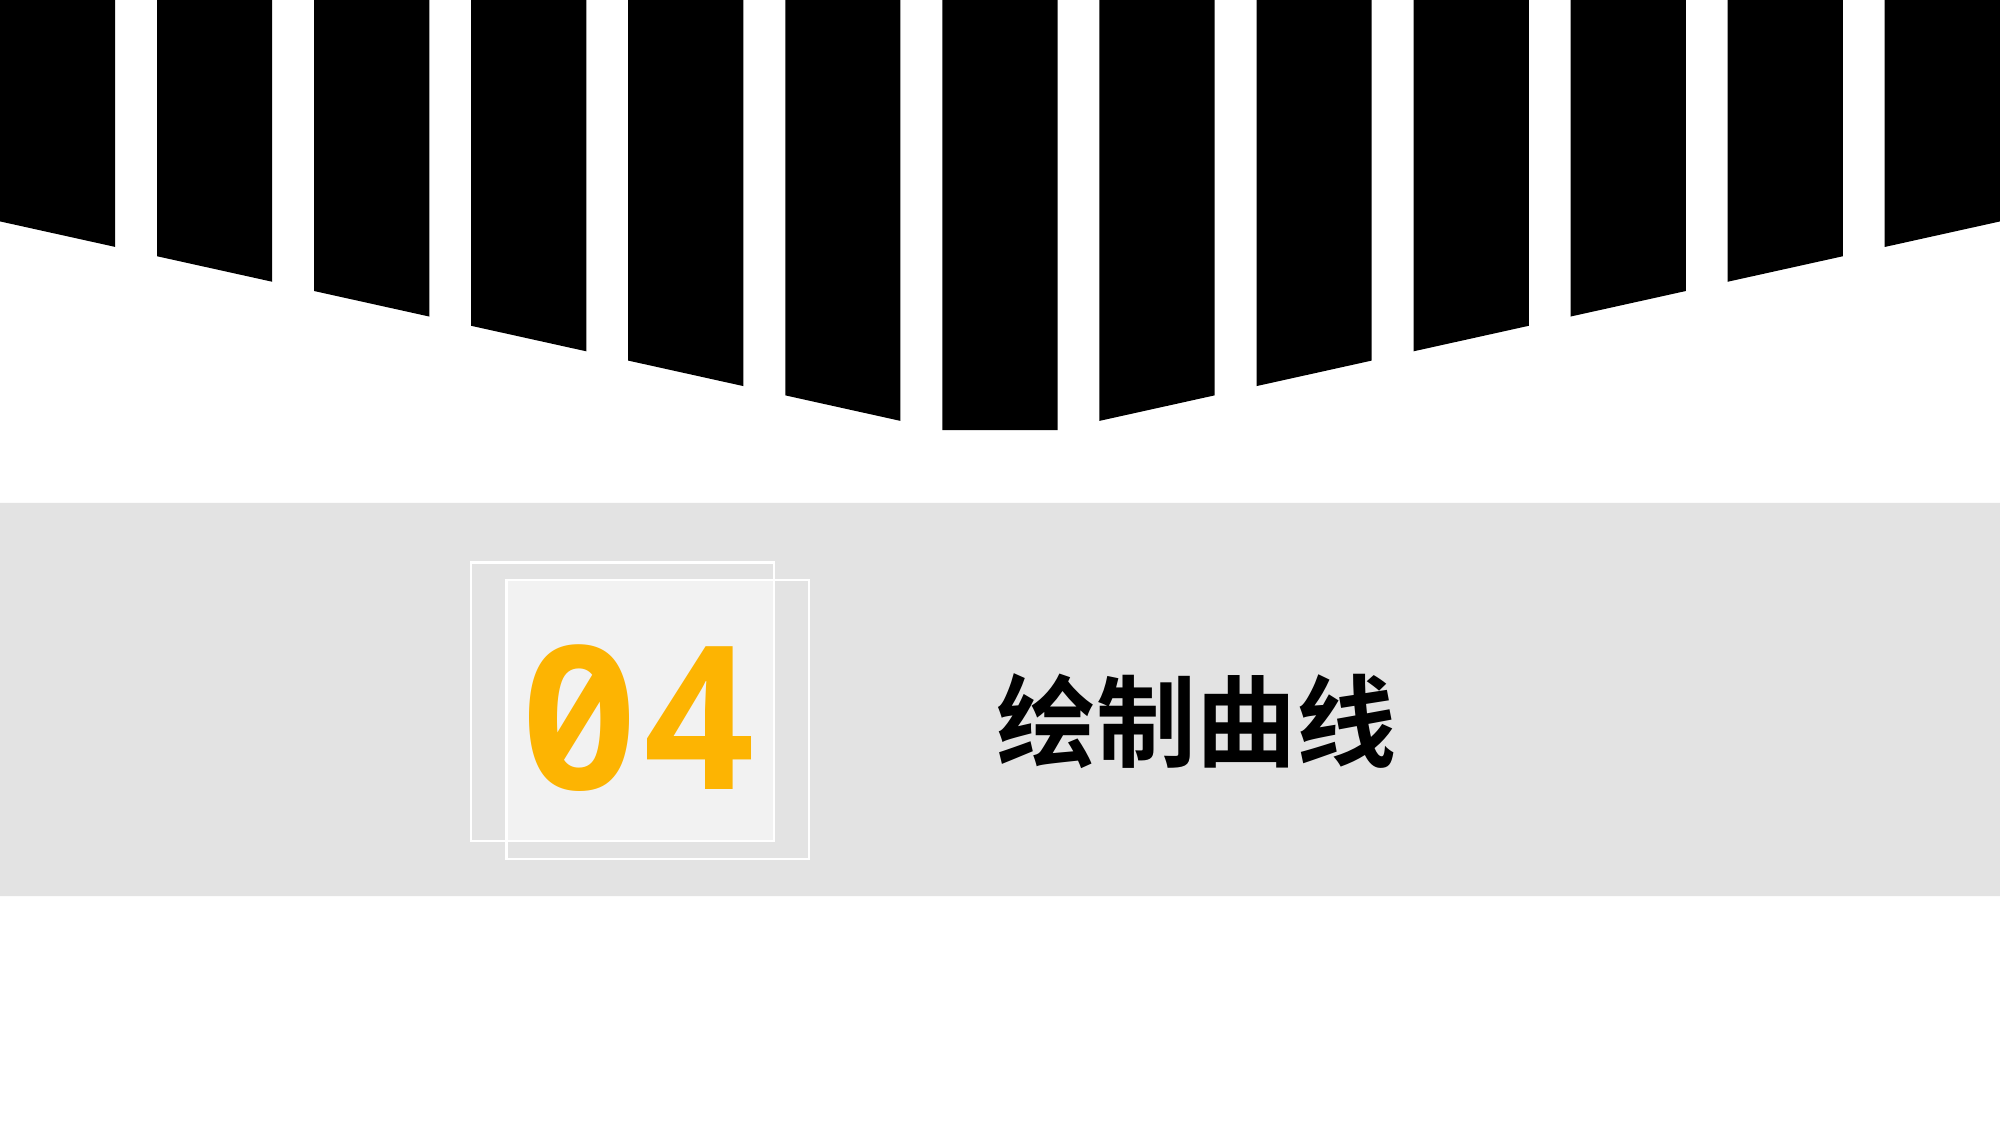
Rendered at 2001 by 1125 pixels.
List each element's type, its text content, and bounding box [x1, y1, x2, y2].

text_box 绘制曲线 [981, 651, 1412, 787]
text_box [471, 562, 809, 860]
